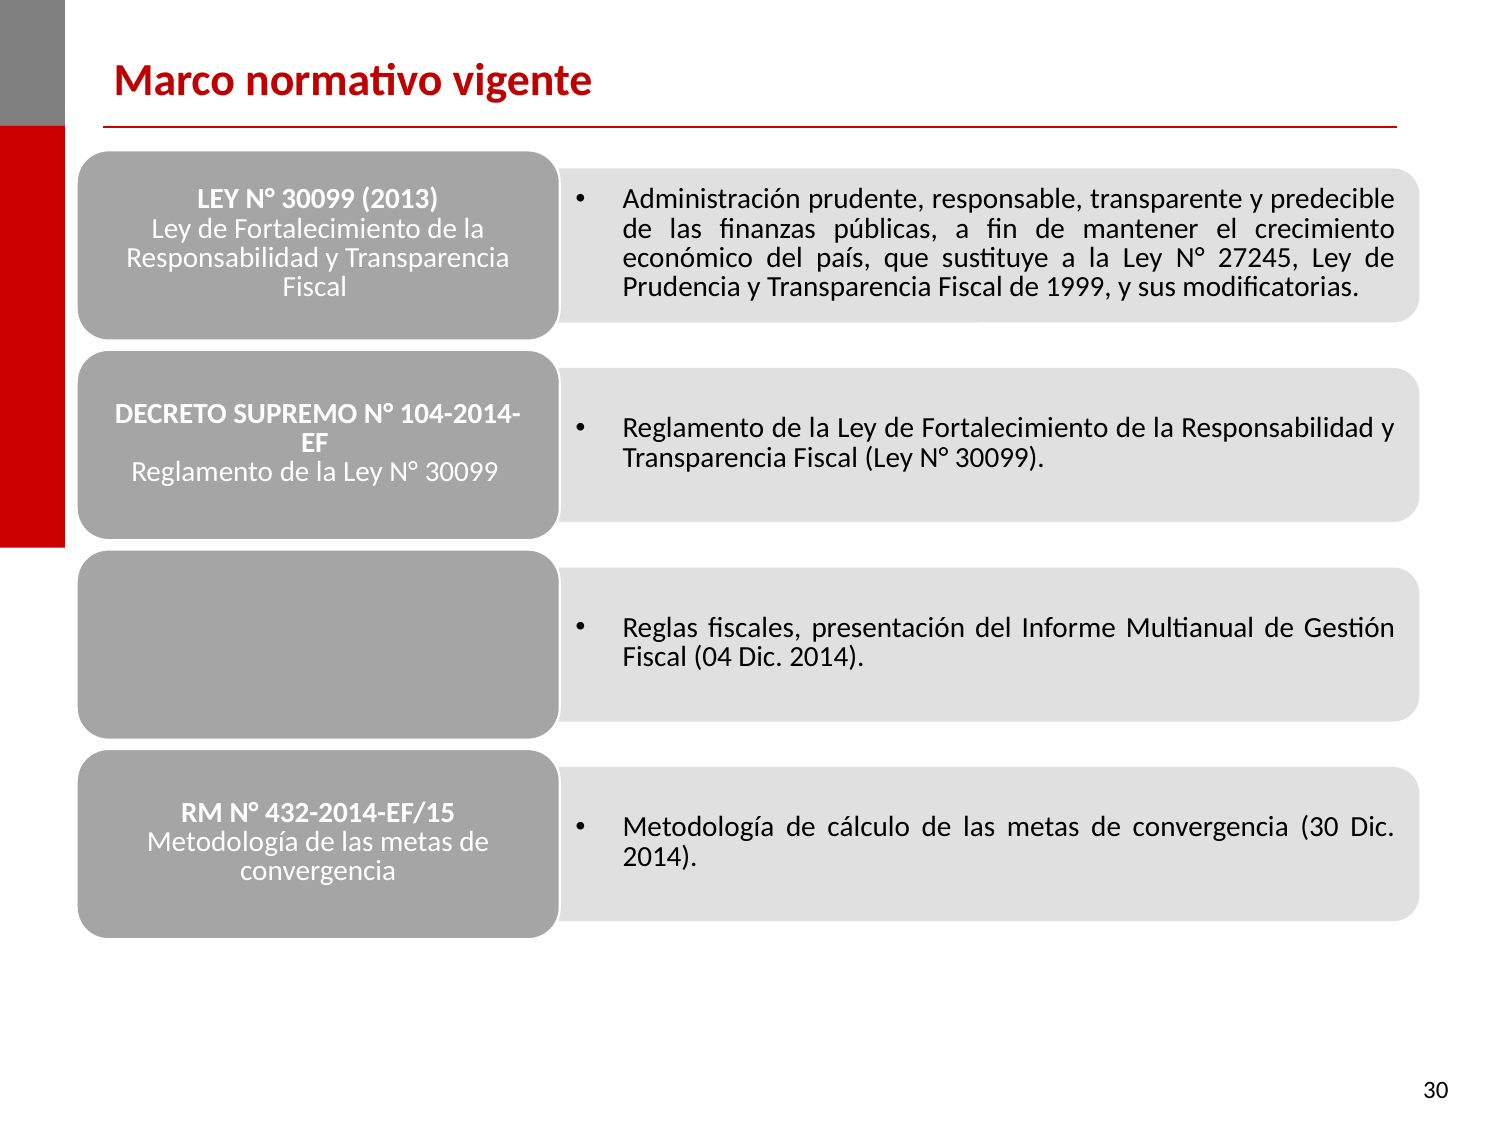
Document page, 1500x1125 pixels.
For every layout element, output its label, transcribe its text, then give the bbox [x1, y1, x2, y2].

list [76, 150, 1419, 940]
text_box Marco normativo vigente [98, 26, 1393, 139]
